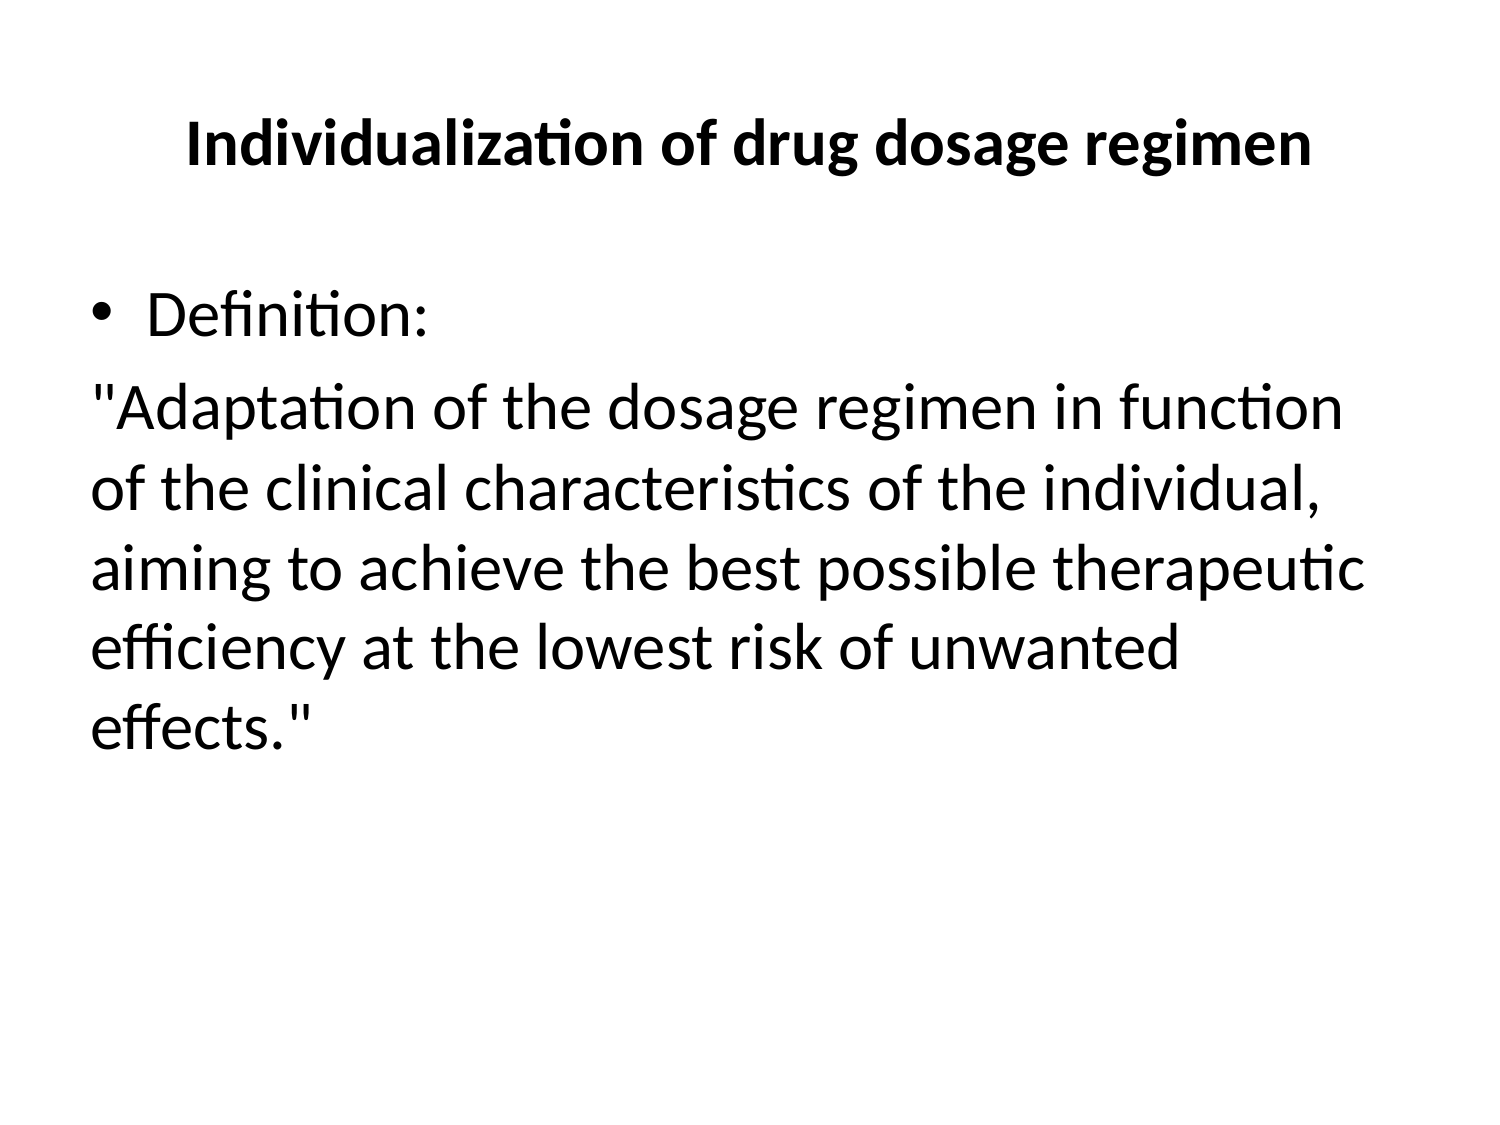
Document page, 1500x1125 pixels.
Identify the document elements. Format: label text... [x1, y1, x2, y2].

title Individualization of drug dosage regimen [75, 45, 1425, 233]
list Definition: "Adaptation of the dosage regimen in function of the clinical characteristics of the individual, aiming to achieve the best possible therapeutic efficiency at the lowest risk of unwanted effects." [75, 262, 1425, 1005]
